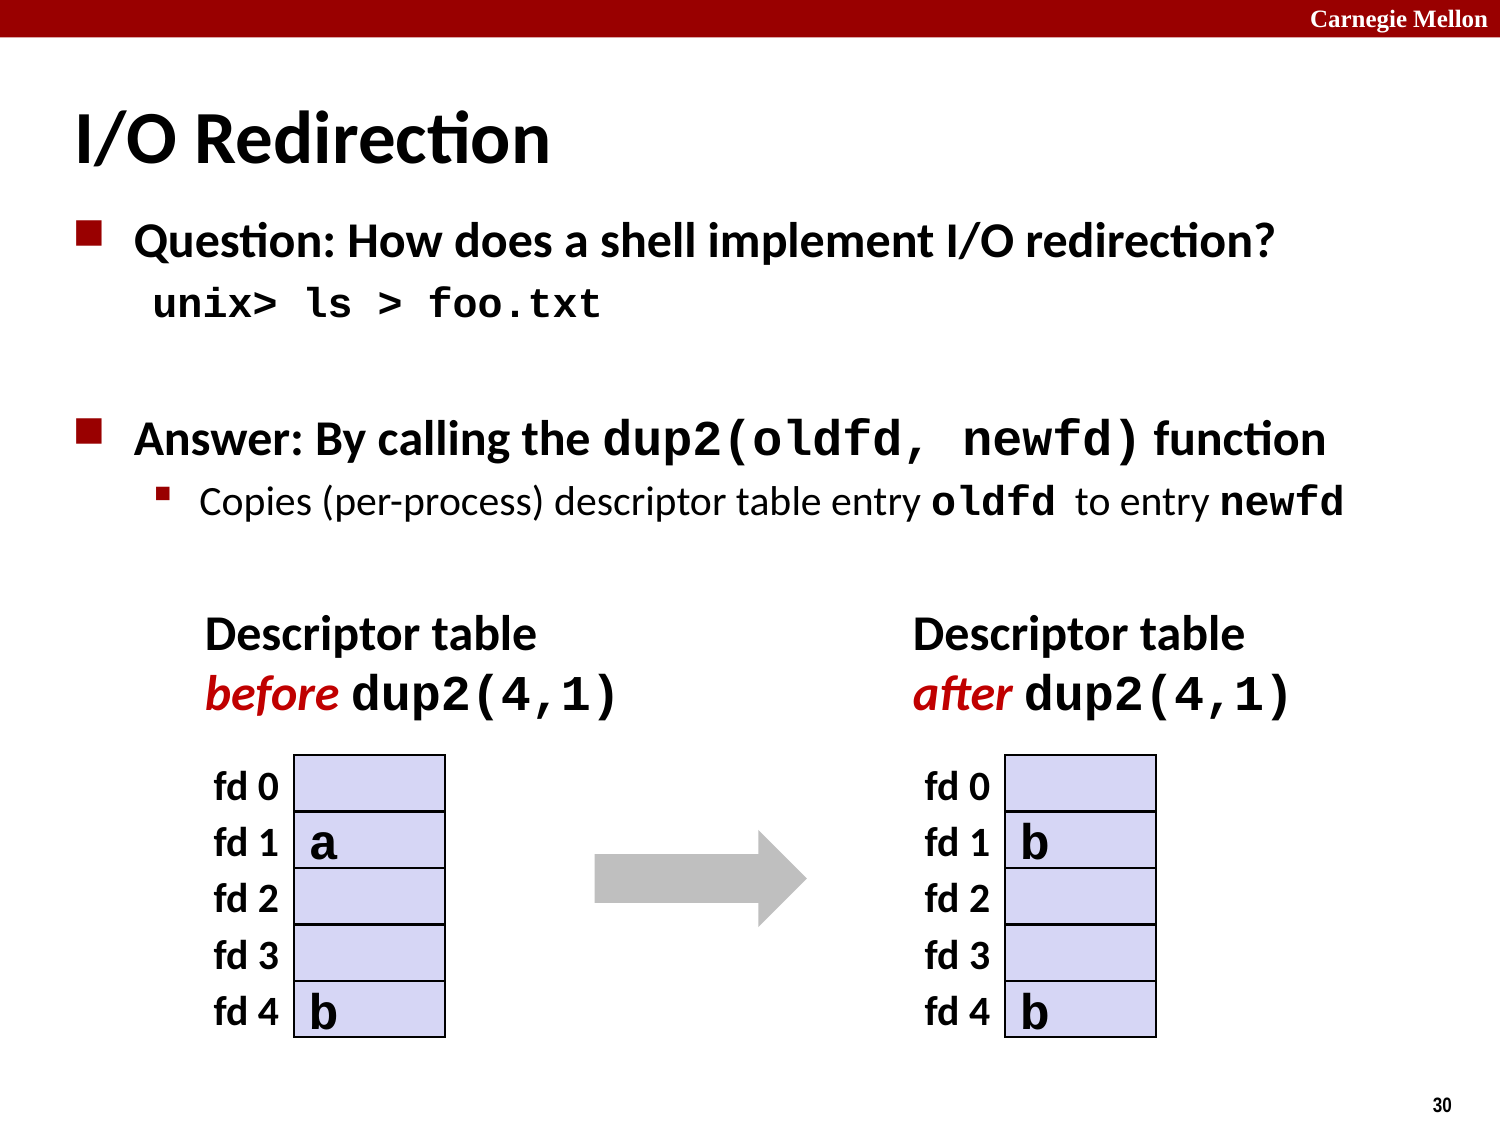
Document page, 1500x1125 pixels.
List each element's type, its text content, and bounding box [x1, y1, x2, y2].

text_box Descriptor table before dup2(4,1) [189, 593, 636, 728]
title I/O Redirection [59, 71, 1306, 197]
text_box [594, 829, 807, 928]
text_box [854, 754, 1156, 1038]
list Question: How does a shell implement I/O redirection? unix> ls > foo.txt Answer: By calling the dup2(oldfd, newfd) function Copies (per-process) descriptor table entry oldfd to entry newfd [62, 199, 1426, 513]
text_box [142, 754, 445, 1038]
text_box Descriptor table after dup2(4,1) [898, 593, 1309, 728]
